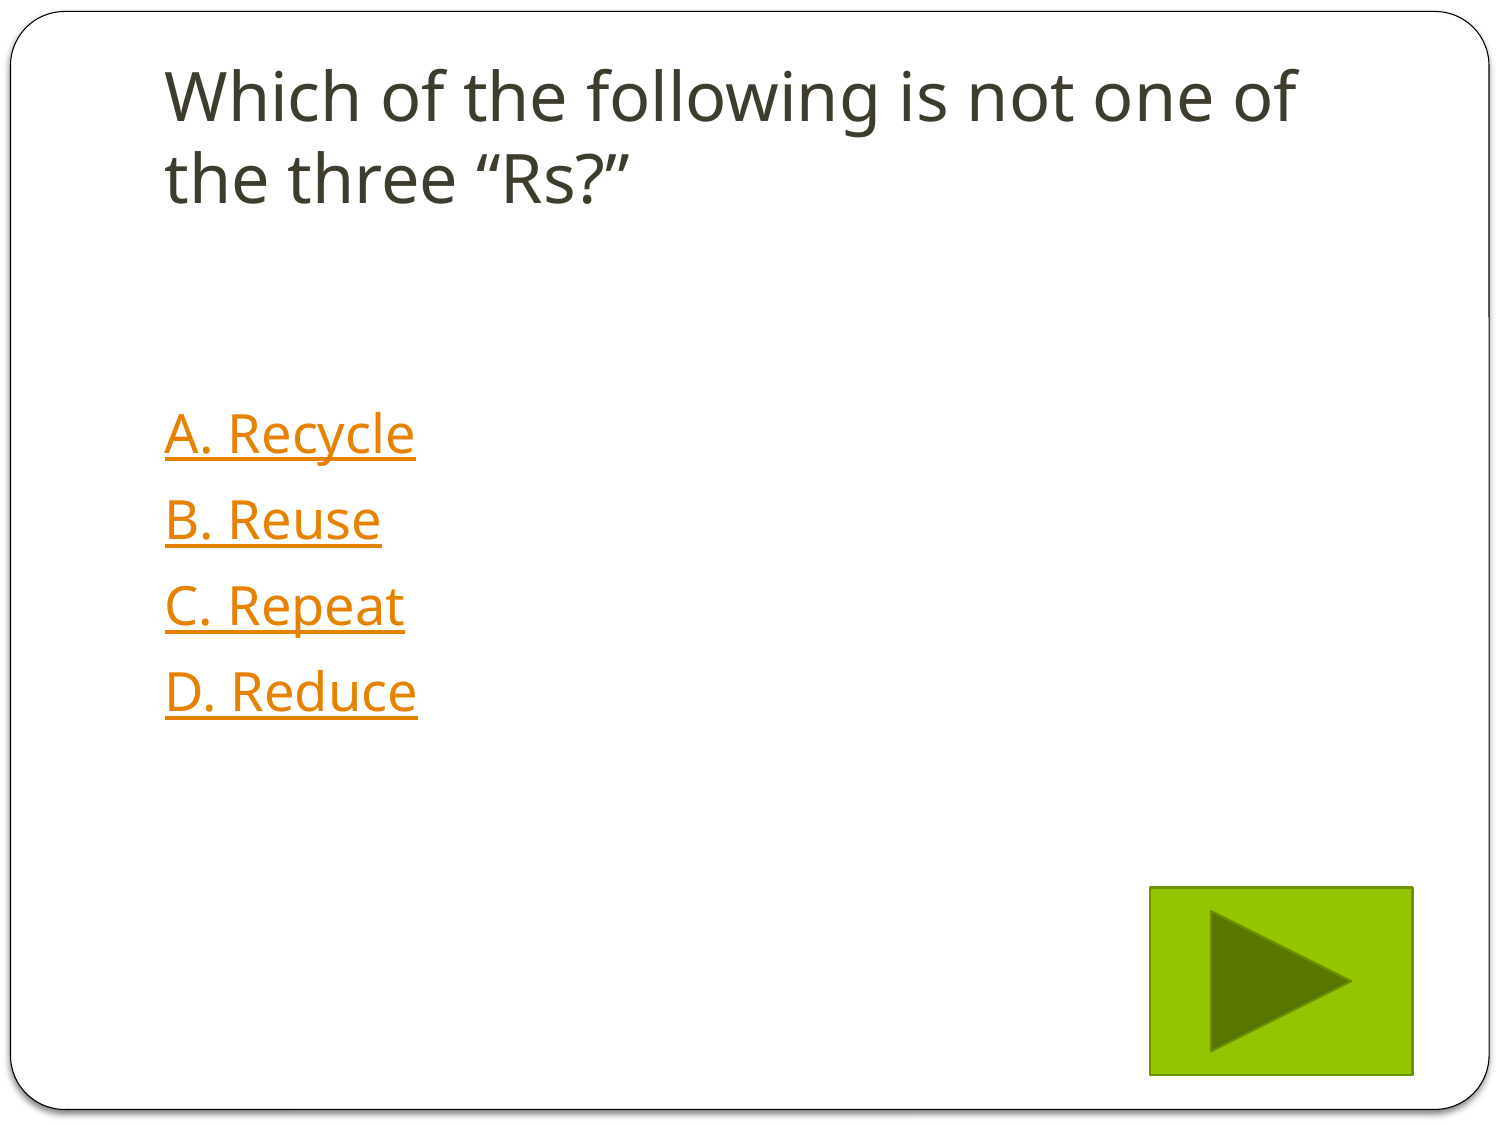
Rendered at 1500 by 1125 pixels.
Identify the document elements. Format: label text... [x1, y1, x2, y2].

list A. Recycle B. Reuse C. Repeat D. Reduce [150, 237, 1425, 988]
text_box [1149, 886, 1414, 1076]
title Which of the following is not one of the three “Rs?” [150, 45, 1425, 233]
